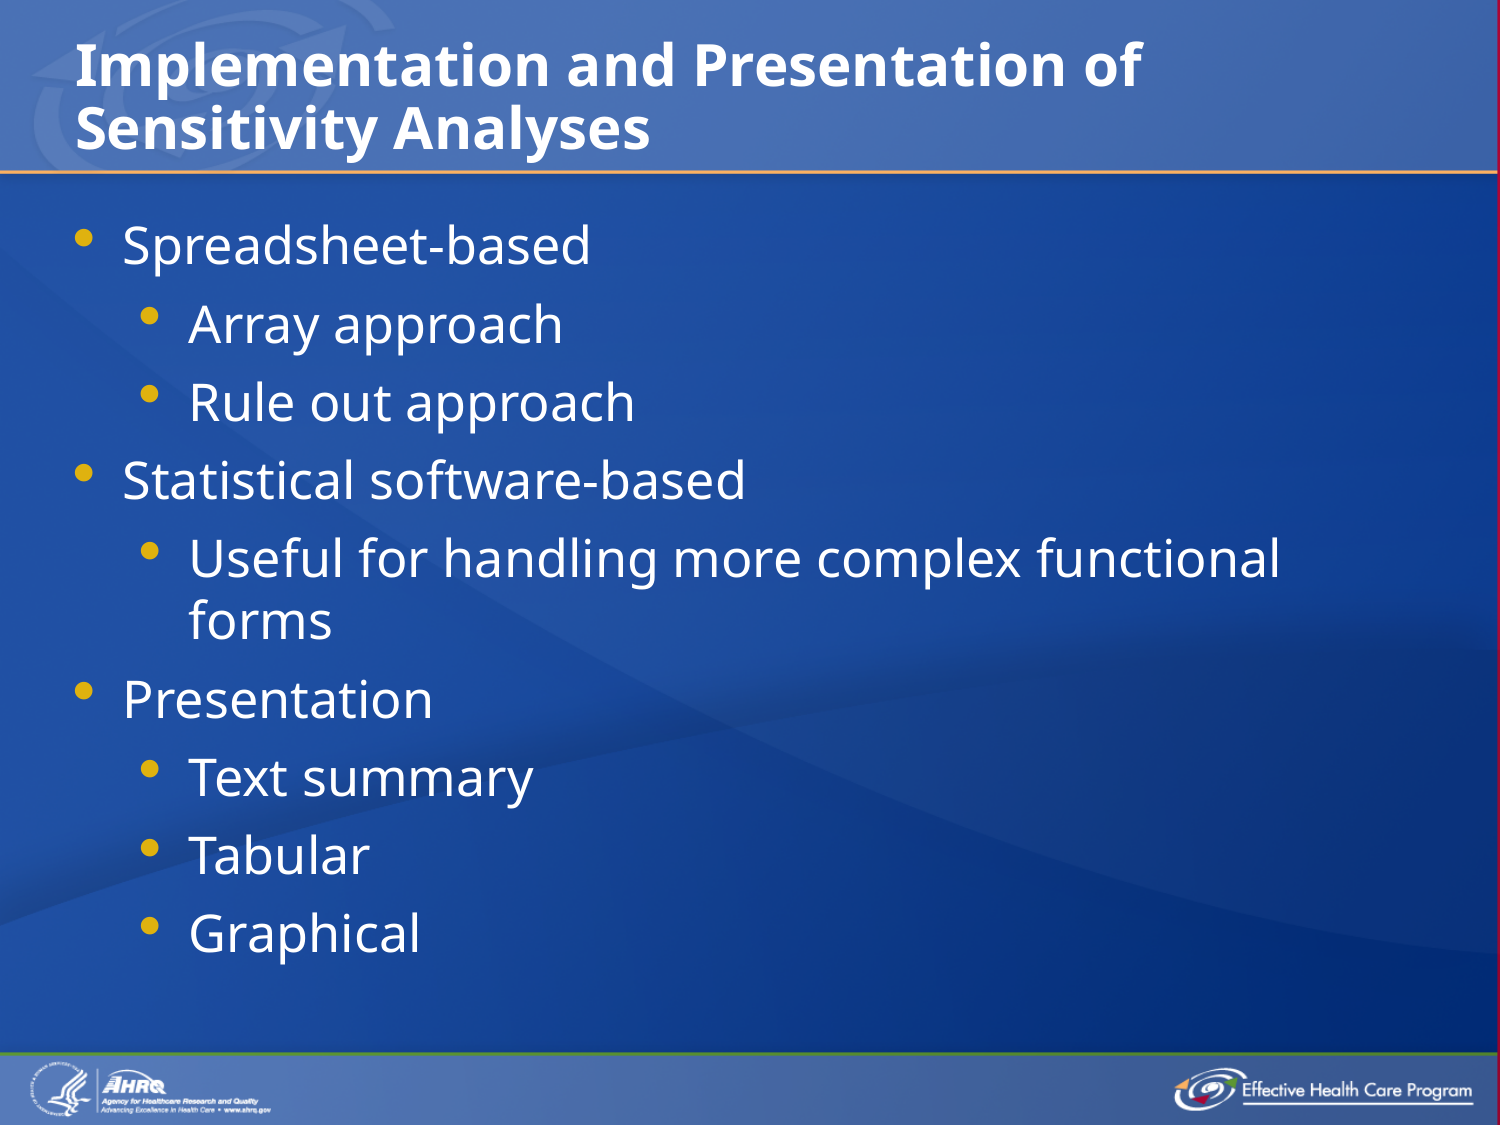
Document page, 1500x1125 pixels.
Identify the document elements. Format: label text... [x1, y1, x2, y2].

picture [0, 0, 1500, 1125]
list Spreadsheet-based Array approach Rule out approach Statistical software-based Useful for handling more complex functional forms Presentation Text summary Tabular Graphical [75, 213, 1425, 1005]
title Implementation and Presentation of Sensitivity Analyses [75, 21, 1325, 163]
